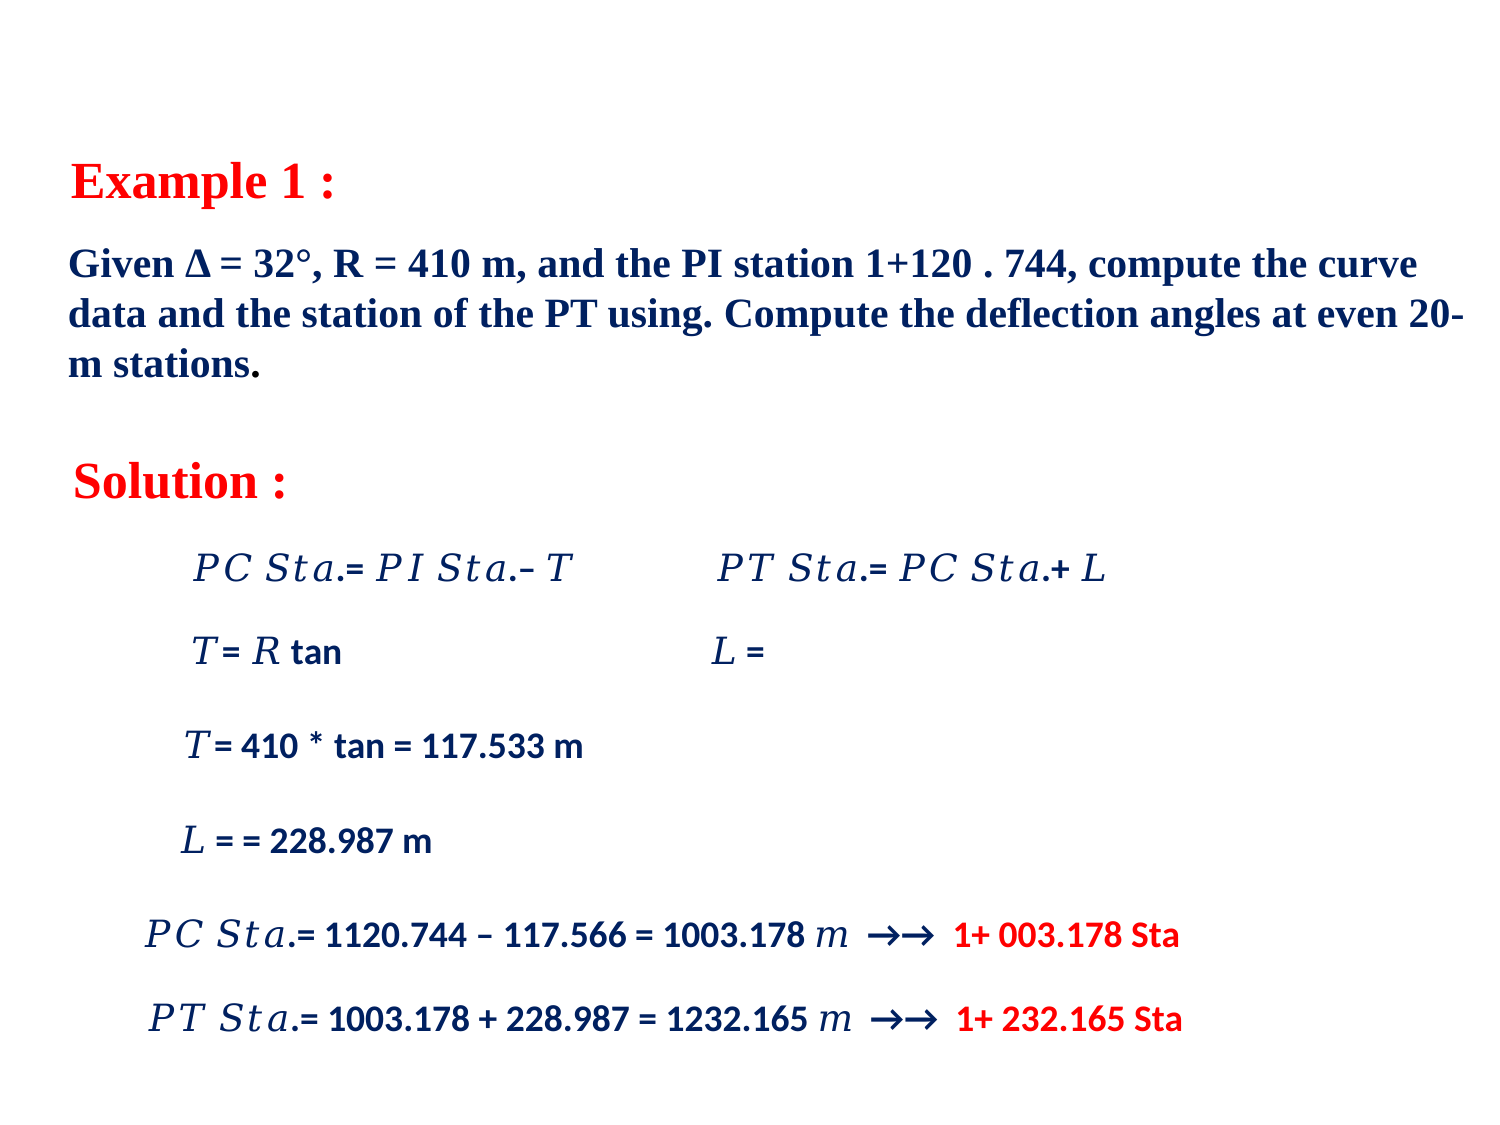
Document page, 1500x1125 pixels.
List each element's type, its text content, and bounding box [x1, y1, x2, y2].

text_box Solution : [58, 438, 377, 516]
text_box 𝑃𝐶 𝑆𝑡𝑎.= 𝑃𝐼 𝑆𝑡𝑎.– 𝑇 [167, 491, 690, 597]
text_box 𝑃𝑇 𝑆𝑡𝑎.= 1003.178 + 228.987 = 1232.165 𝑚 →→ 1+ 232.165 Sta [130, 986, 1199, 1091]
text_box Example 1 : [55, 139, 375, 217]
text_box 𝑃𝑇 𝑆𝑡𝑎.= 𝑃𝐶 𝑆𝑡𝑎.+ 𝐿 [690, 491, 1441, 597]
text_box 𝑃𝐶 𝑆𝑡𝑎.= 1120.744 – 117.566 = 1003.178 𝑚 →→ 1+ 003.178 Sta [126, 858, 1388, 963]
text_box Given Δ = 32°, R = 410 m, and the PI station 1+120 . 744, compute the curve data and the station of the PT using. Compute the deflection angles at even 20-m stations. [53, 178, 1483, 394]
